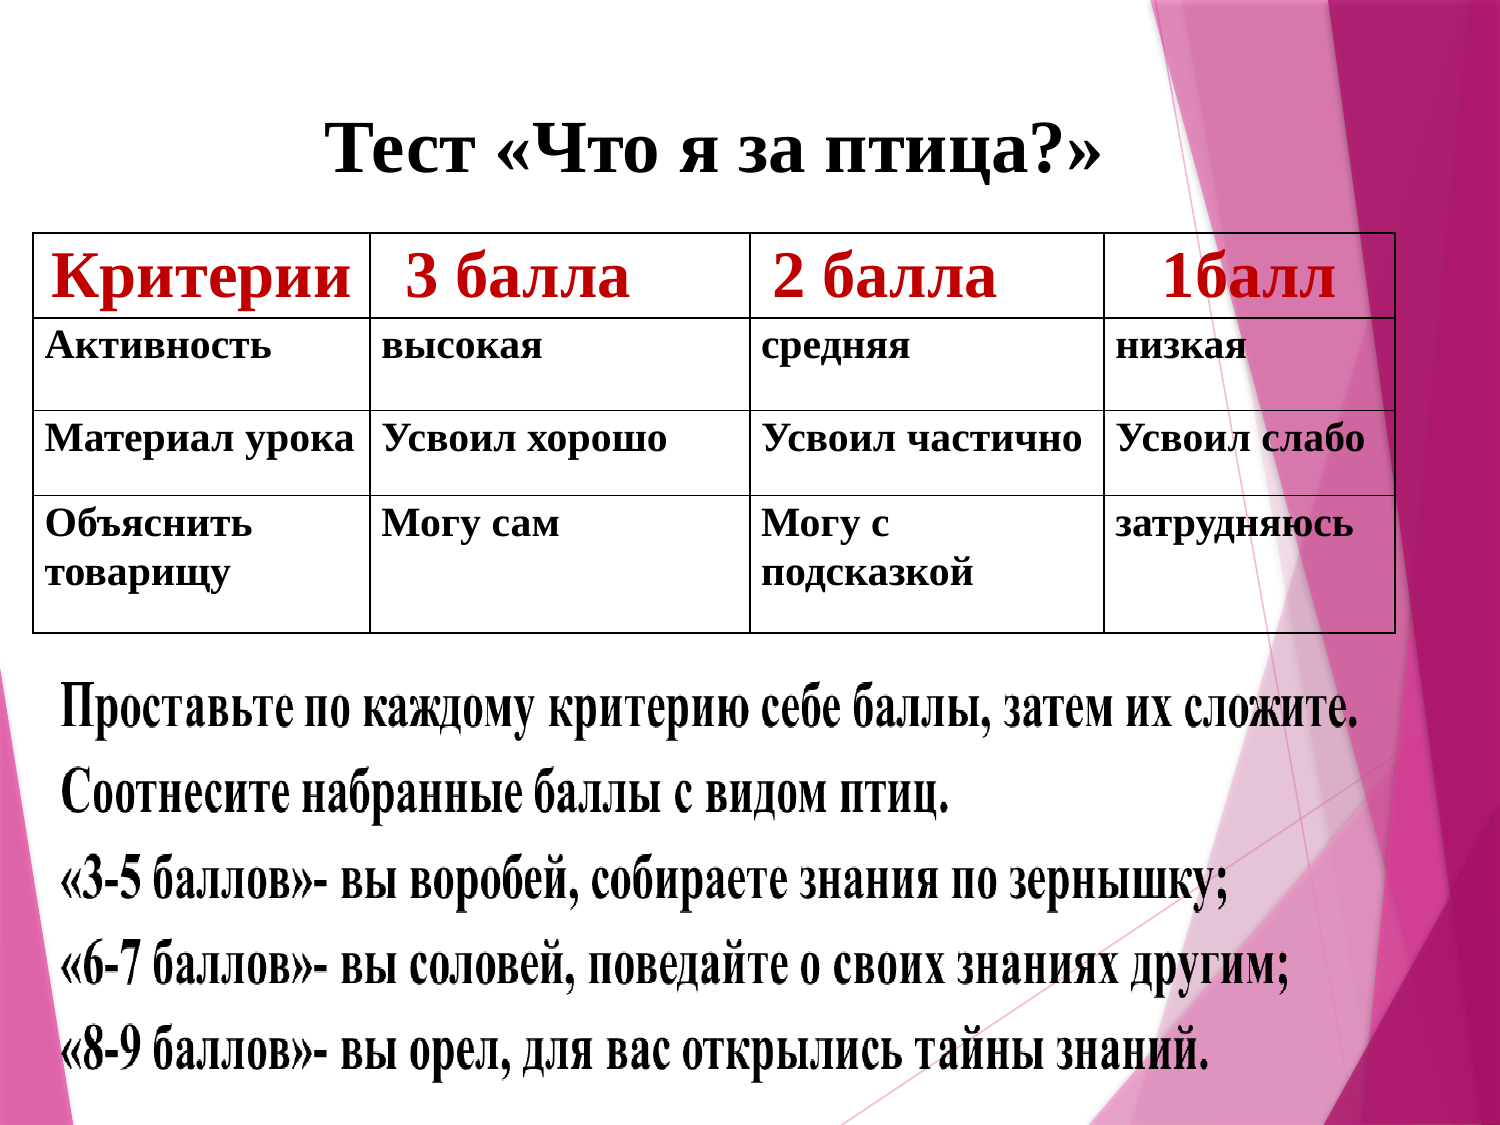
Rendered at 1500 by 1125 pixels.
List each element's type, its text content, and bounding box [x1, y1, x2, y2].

table_cell Могу с подсказкой [751, 496, 1103, 568]
table_cell Усвоил хорошо [371, 411, 749, 495]
table_cell Могу сам [371, 496, 749, 568]
table_cell Усвоил частично [751, 411, 1103, 495]
table_cell затрудняюсь [1105, 496, 1394, 568]
table_cell Объяснить товарищу [34, 496, 369, 632]
table_cell Усвоил слабо [1105, 411, 1394, 495]
table_header Критерии [34, 234, 369, 317]
table_header 2 балла [751, 234, 1103, 317]
table_cell высокая [371, 319, 749, 410]
table_header 1балл [1105, 234, 1394, 317]
title Тест «Что я за птица?» [99, 90, 1329, 173]
table_cell Активность [34, 319, 369, 410]
table_cell низкая [1105, 319, 1394, 410]
table_cell Материал урока [34, 411, 369, 495]
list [32, 642, 1396, 1125]
table_header 3 балла [371, 234, 749, 317]
text_box [120, 568, 1500, 644]
table_cell средняя [751, 319, 1103, 410]
